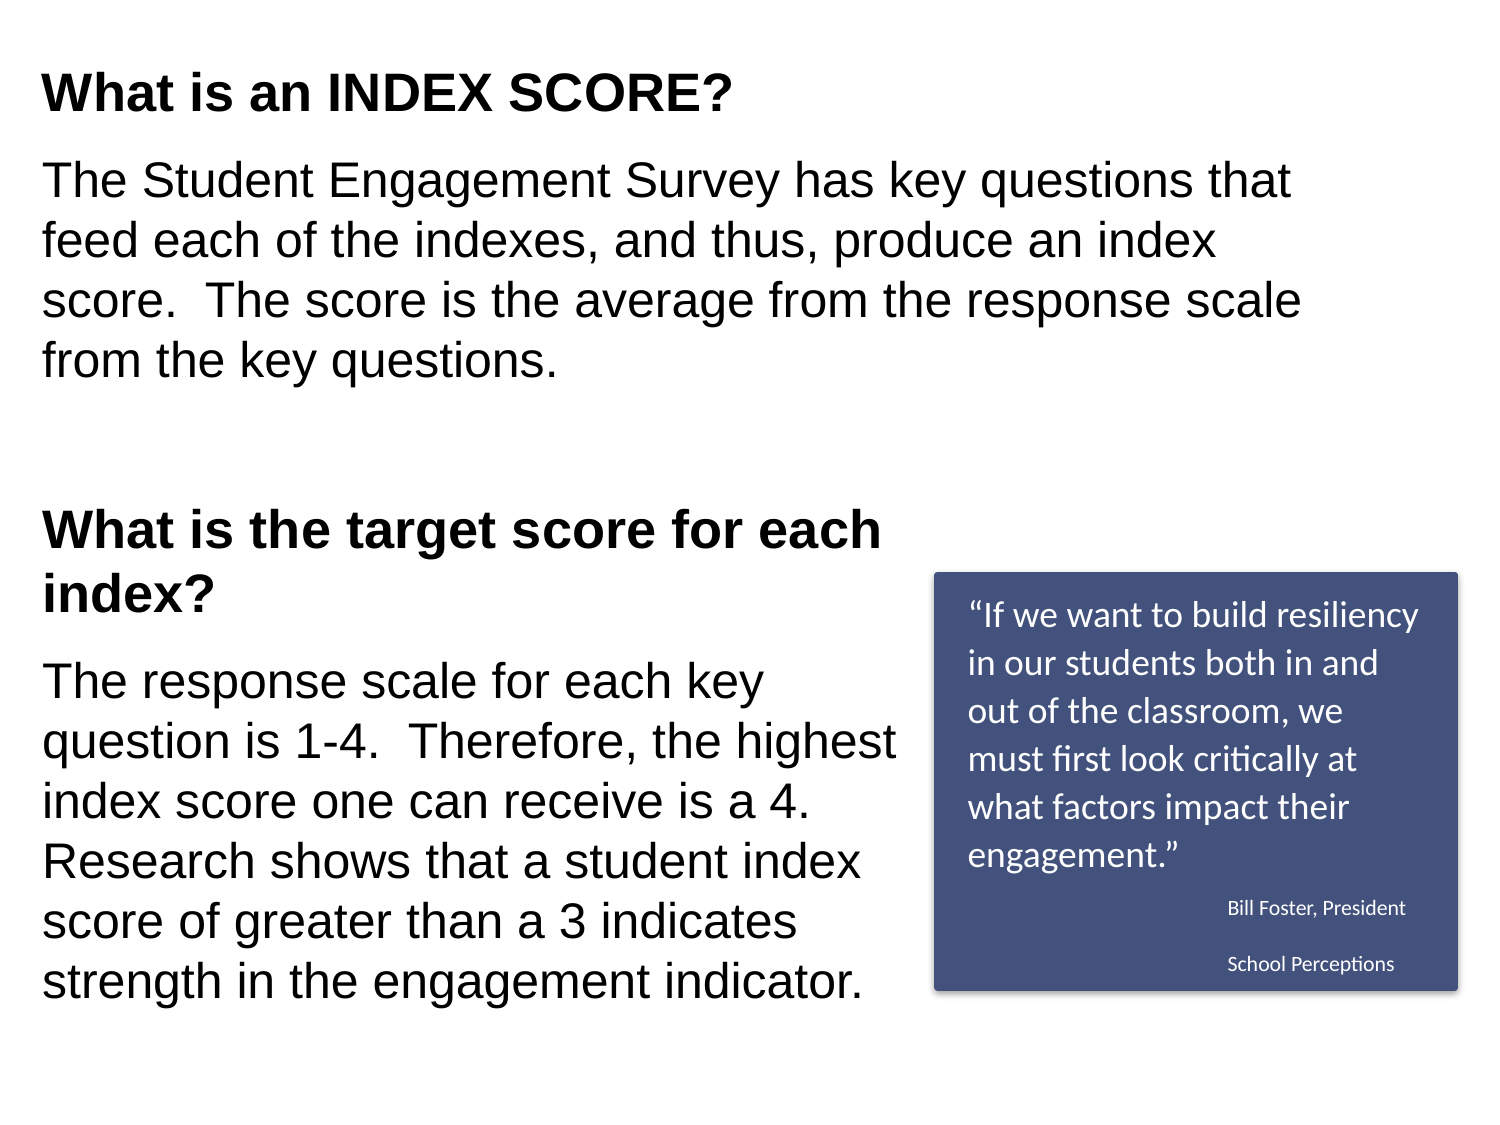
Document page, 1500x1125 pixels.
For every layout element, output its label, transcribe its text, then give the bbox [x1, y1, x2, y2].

list What is the target score for each index? The response scale for each key question is 1-4. Therefore, the highest index score one can receive is a 4. Research shows that a student index score of greater than a 3 indicates strength in the engagement indicator. [27, 424, 925, 1078]
text_box What is an INDEX SCORE? The Student Engagement Survey has key questions that feed each of the indexes, and thus, produce an index score. The score is the average from the response scale from the key questions. [27, 50, 1365, 395]
text_box “If we want to build resiliency in our students both in and out of the classroom, we must first look critically at what factors impact their engagement.” Bill Foster, President School Perceptions [934, 572, 1458, 991]
